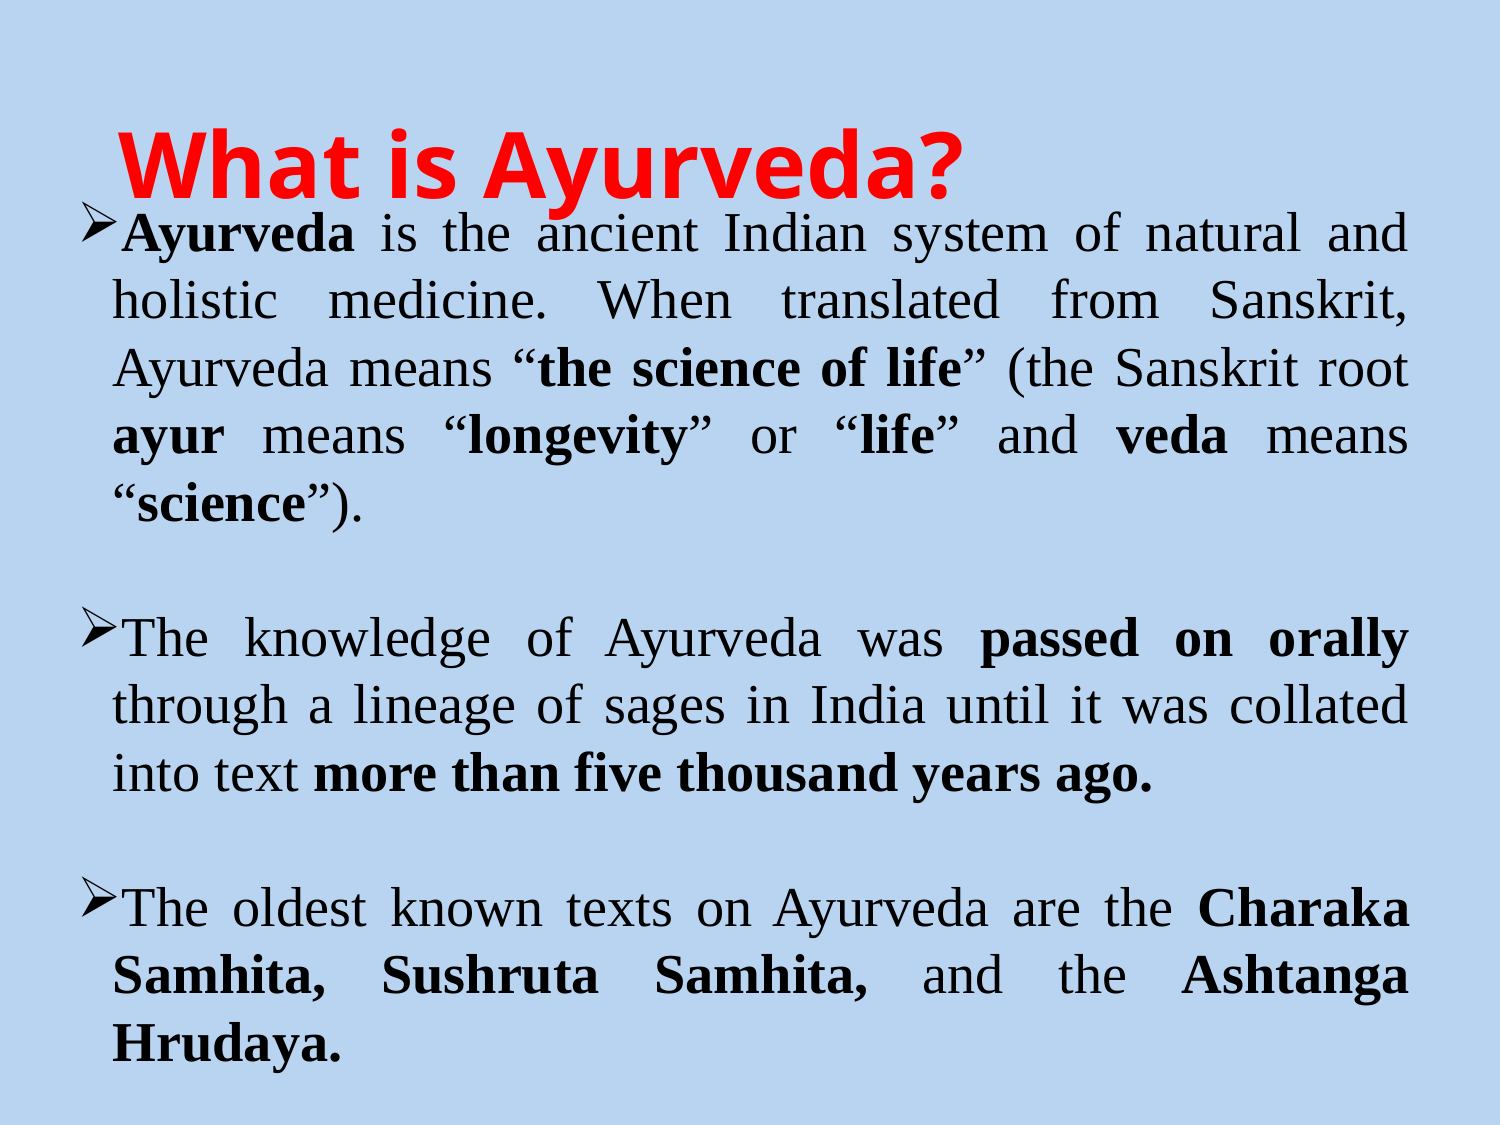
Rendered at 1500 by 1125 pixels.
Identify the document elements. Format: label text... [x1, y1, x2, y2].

title What is Ayurveda? [103, 59, 1397, 187]
text_box Ayurveda is the ancient Indian system of natural and holistic medicine. When translated from Sanskrit, Ayurveda means “the science of life” (the Sanskrit root ayur means “longevity” or “life” and veda means “science”). The knowledge of Ayurveda was passed on orally through a lineage of sages in India until it was collated into text more than five thousand years ago. The oldest known texts on Ayurveda are the Charaka Samhita, Sushruta Samhita, and the Ashtanga Hrudaya. [62, 187, 1425, 1080]
